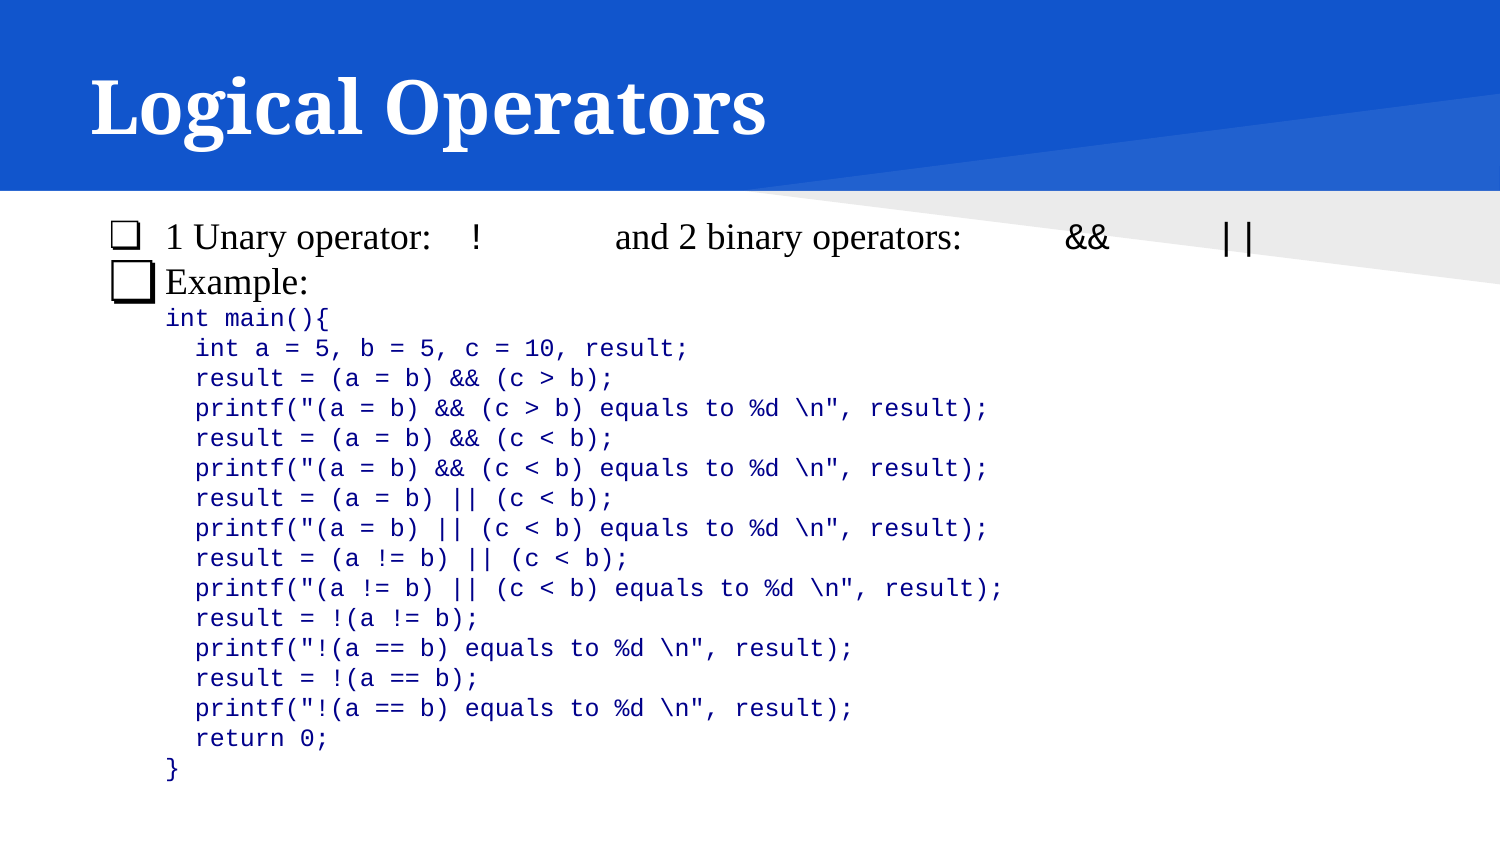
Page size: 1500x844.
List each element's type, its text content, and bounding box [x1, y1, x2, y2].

list 1 Unary operator: ! and 2 binary operators: && || Example: int main(){ int a = 5, b = 5, c = 10, result; result = (a = b) && (c > b); printf("(a = b) && (c > b) equals to %d \n", result); result = (a = b) && (c < b); printf("(a = b) && (c < b) equals to %d \n", result); result = (a = b) || (c < b); printf("(a = b) || (c < b) equals to %d \n", result); result = (a != b) || (c < b); printf("(a != b) || (c < b) equals to %d \n", result); result = !(a != b); printf("!(a == b) equals to %d \n", result); result = !(a == b); printf("!(a == b) equals to %d \n", result); return 0; } [75, 196, 1425, 808]
title Logical Operators [75, 33, 1425, 175]
